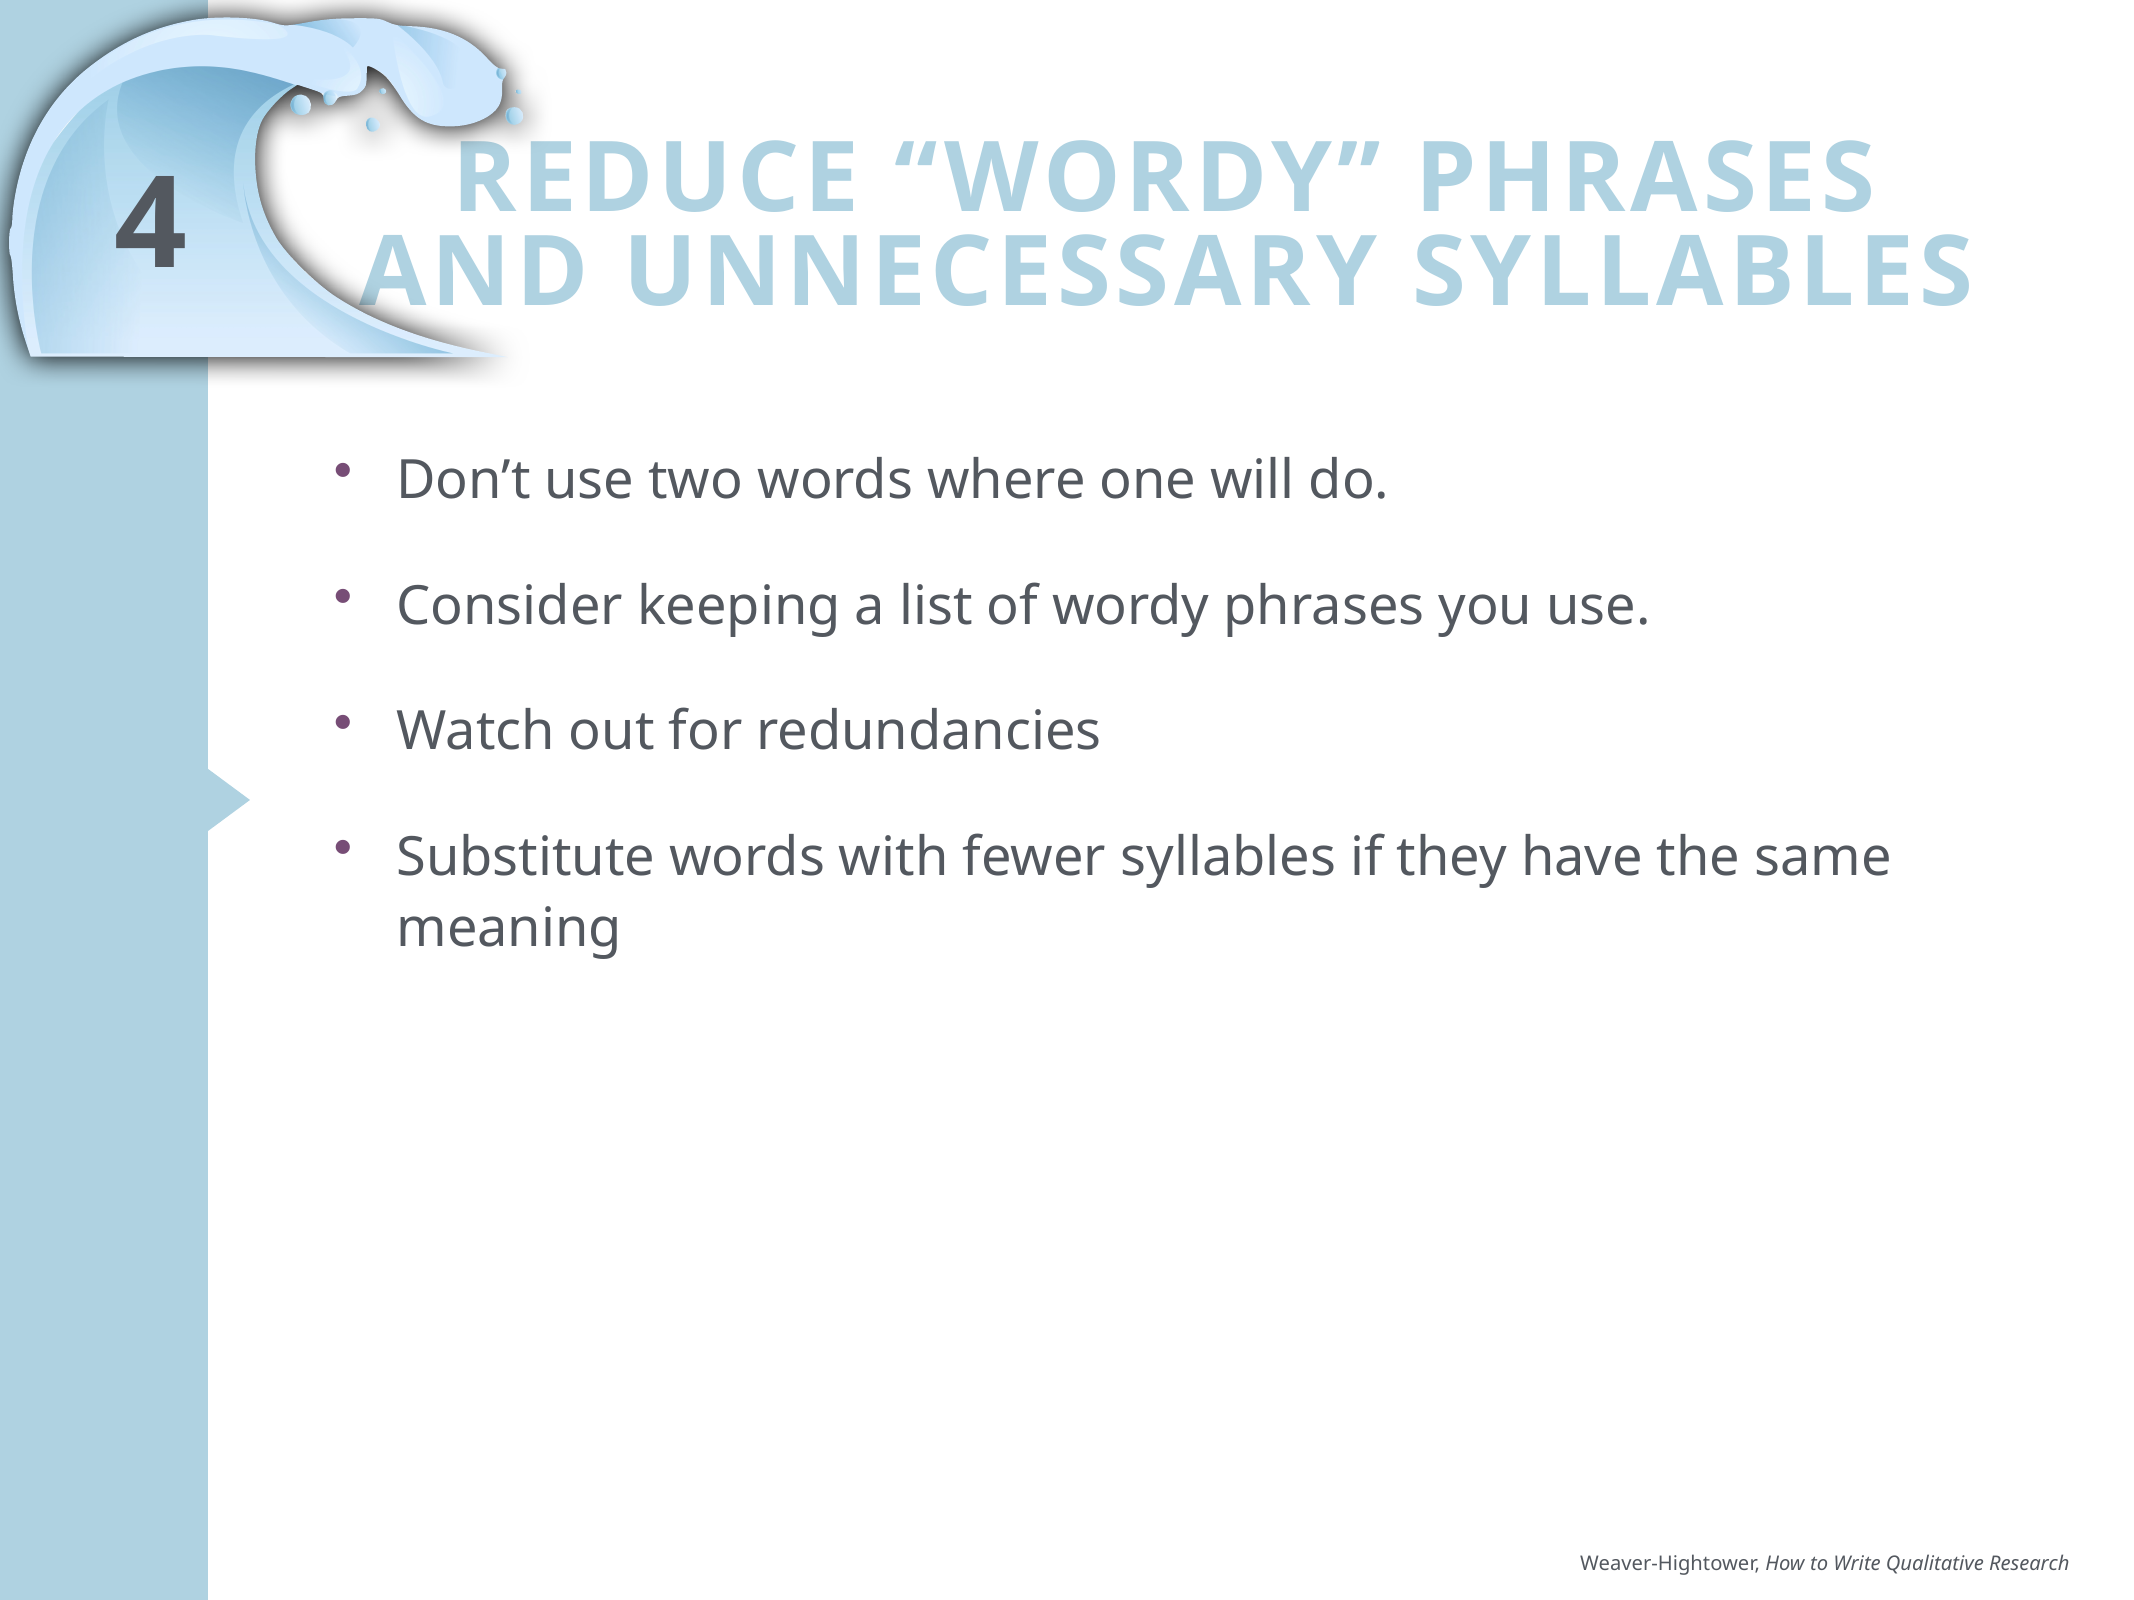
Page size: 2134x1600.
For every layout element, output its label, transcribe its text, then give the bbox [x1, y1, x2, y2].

list Don’t use two words where one will do. Consider keeping a list of wordy phrases you use. Watch out for redundancies Substitute words with fewer syllables if they have the same meaning [333, 437, 2002, 1386]
title Reduce “wordy” phrases and unnecessary syllables [524, 103, 2002, 358]
picture [8, 17, 524, 358]
